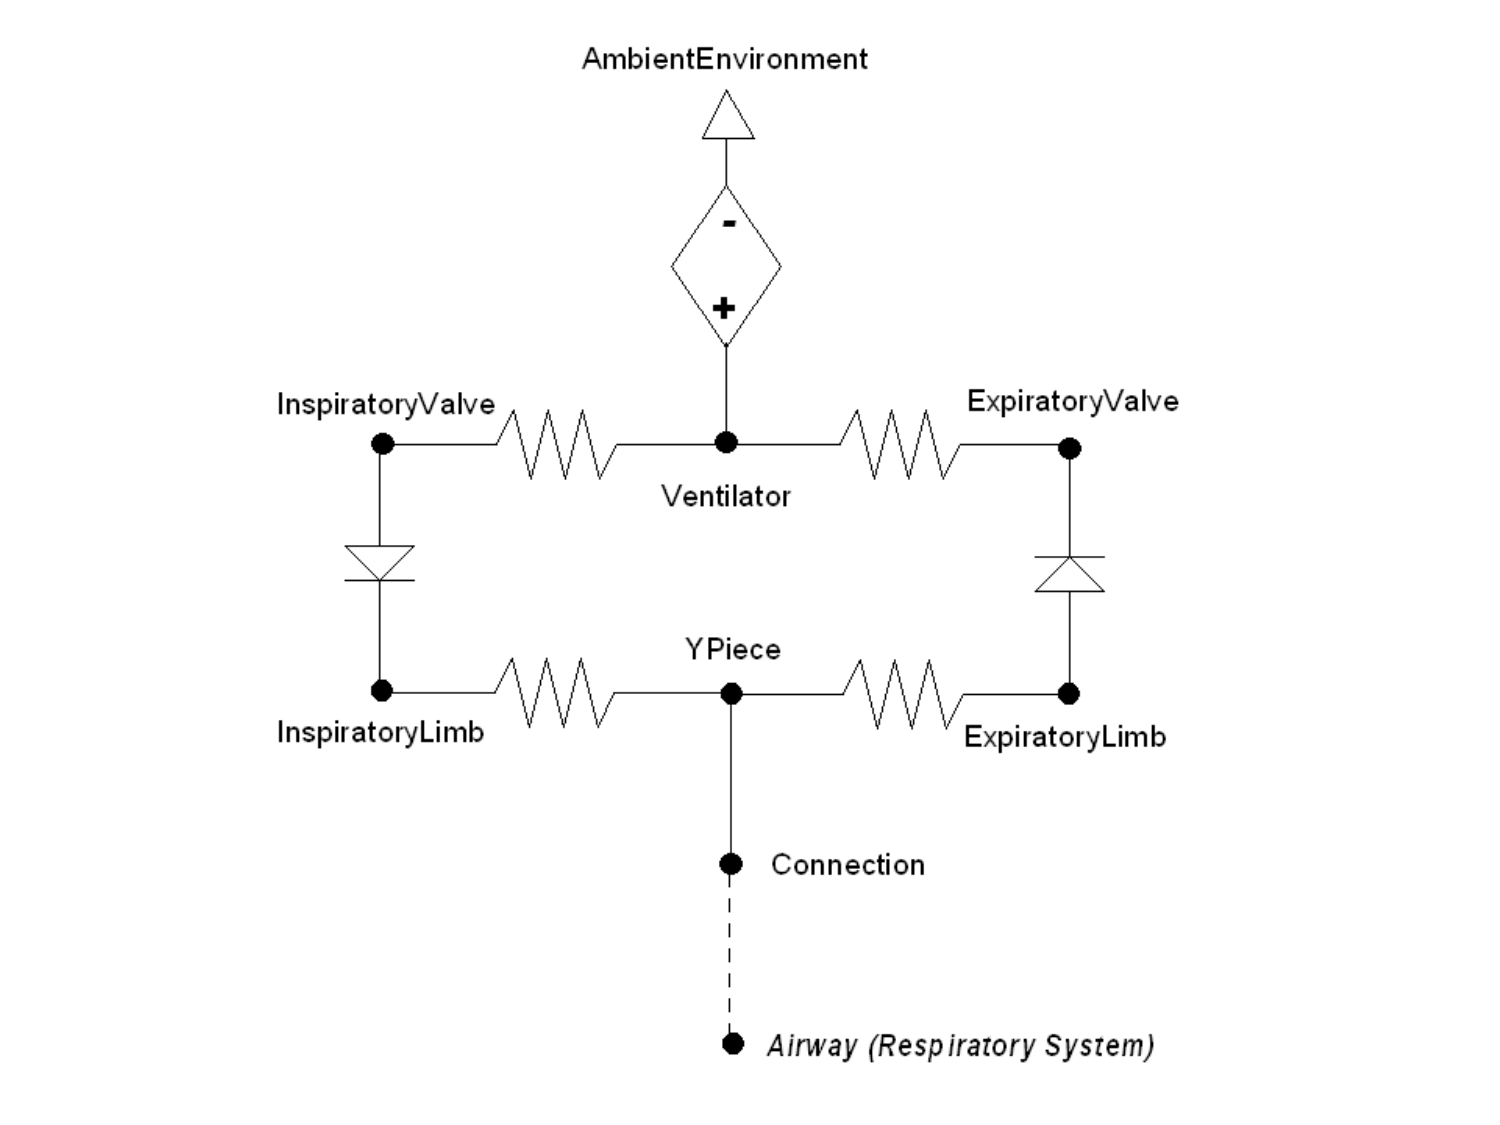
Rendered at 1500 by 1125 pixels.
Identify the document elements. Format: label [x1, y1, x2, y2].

picture [170, 0, 1330, 1125]
